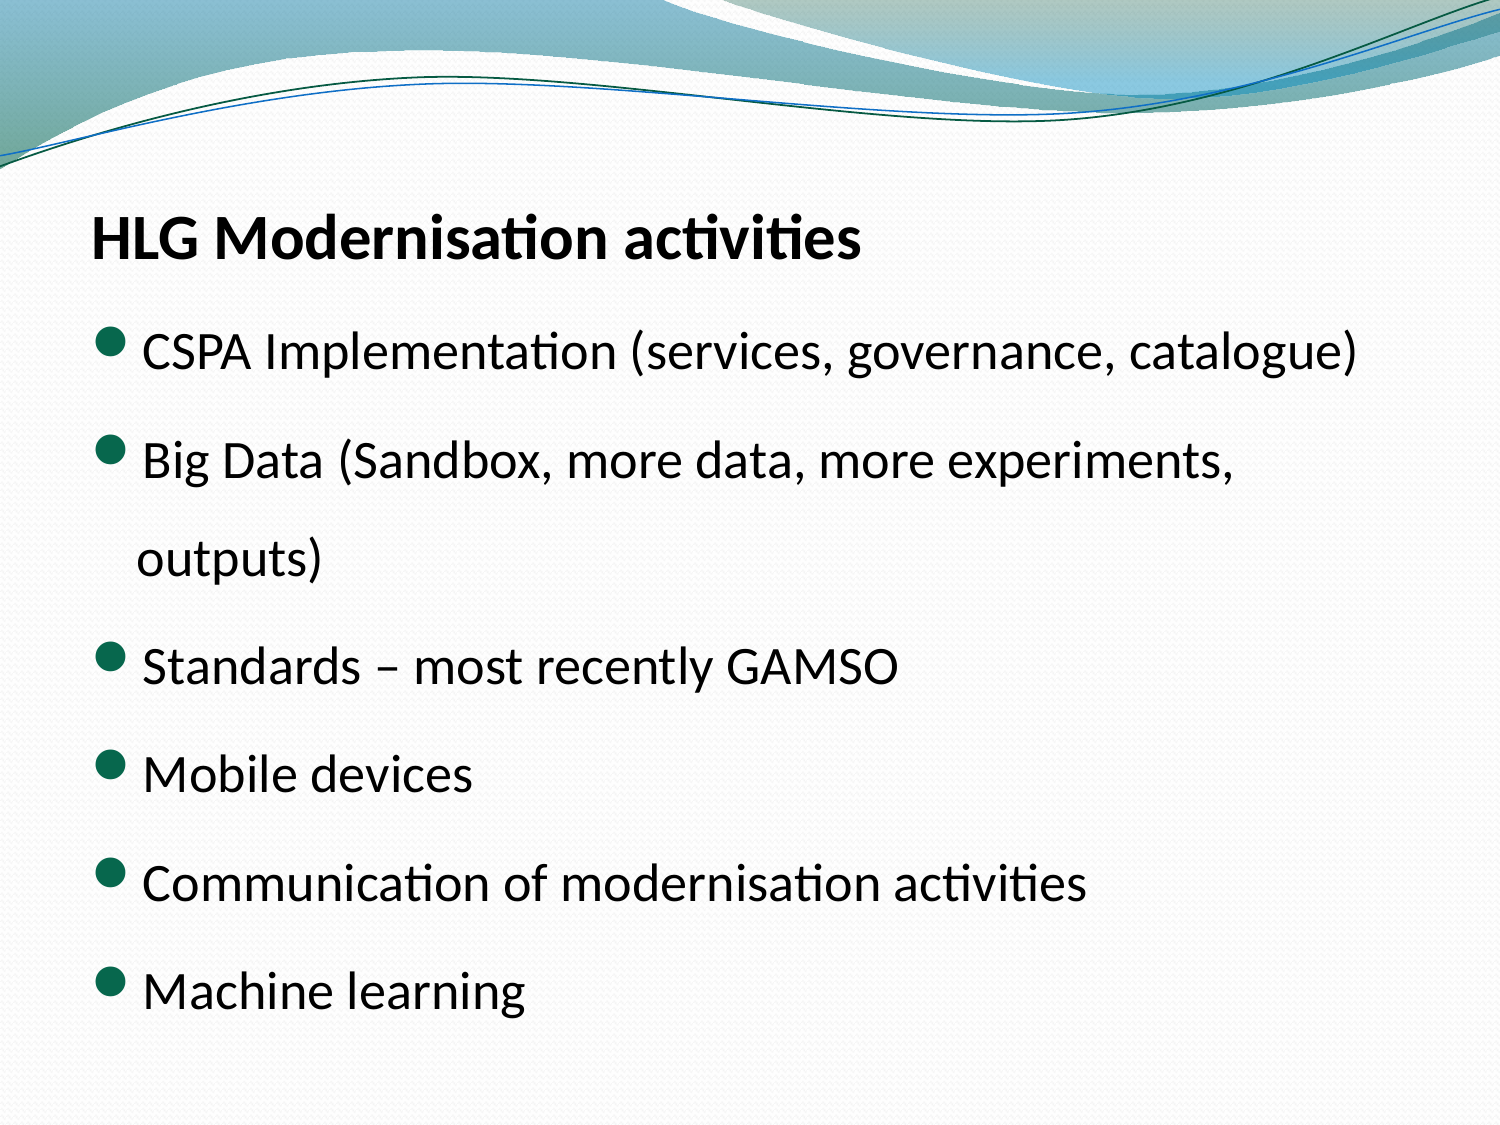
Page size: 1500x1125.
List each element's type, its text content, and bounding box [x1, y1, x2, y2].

list HLG Modernisation activities CSPA Implementation (services, governance, catalogue) Big Data (Sandbox, more data, more experiments, outputs) Standards – most recently GAMSO Mobile devices Communication of modernisation activities Machine learning [76, 149, 1427, 1071]
title [76, 113, 1427, 149]
